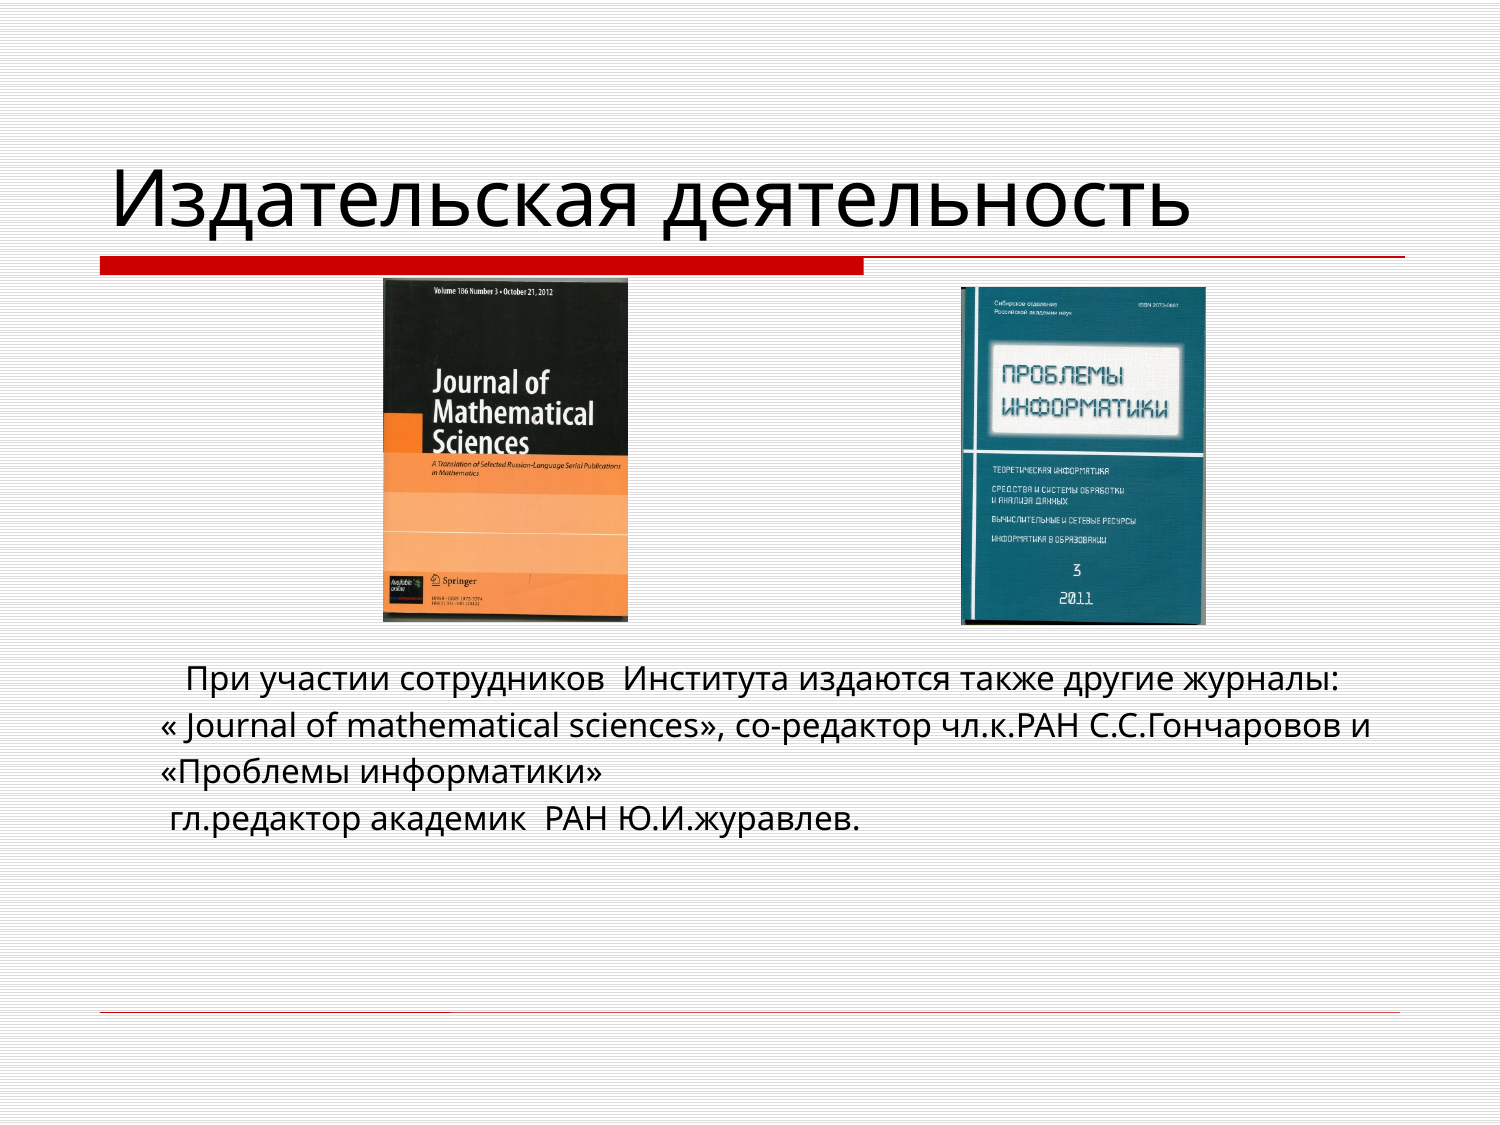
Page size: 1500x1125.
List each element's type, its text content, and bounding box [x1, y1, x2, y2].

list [961, 287, 1206, 626]
title Издательская деятельность [93, 49, 1407, 250]
list При участии сотрудников Института издаются также другие журналы: « Journal of mathematical sciences», co-редактор чл.к.РАН С.С.Гончаровов и «Проблемы информатики» гл.редактор академик РАН Ю.И.журавлев. [92, 649, 1406, 988]
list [383, 278, 628, 622]
